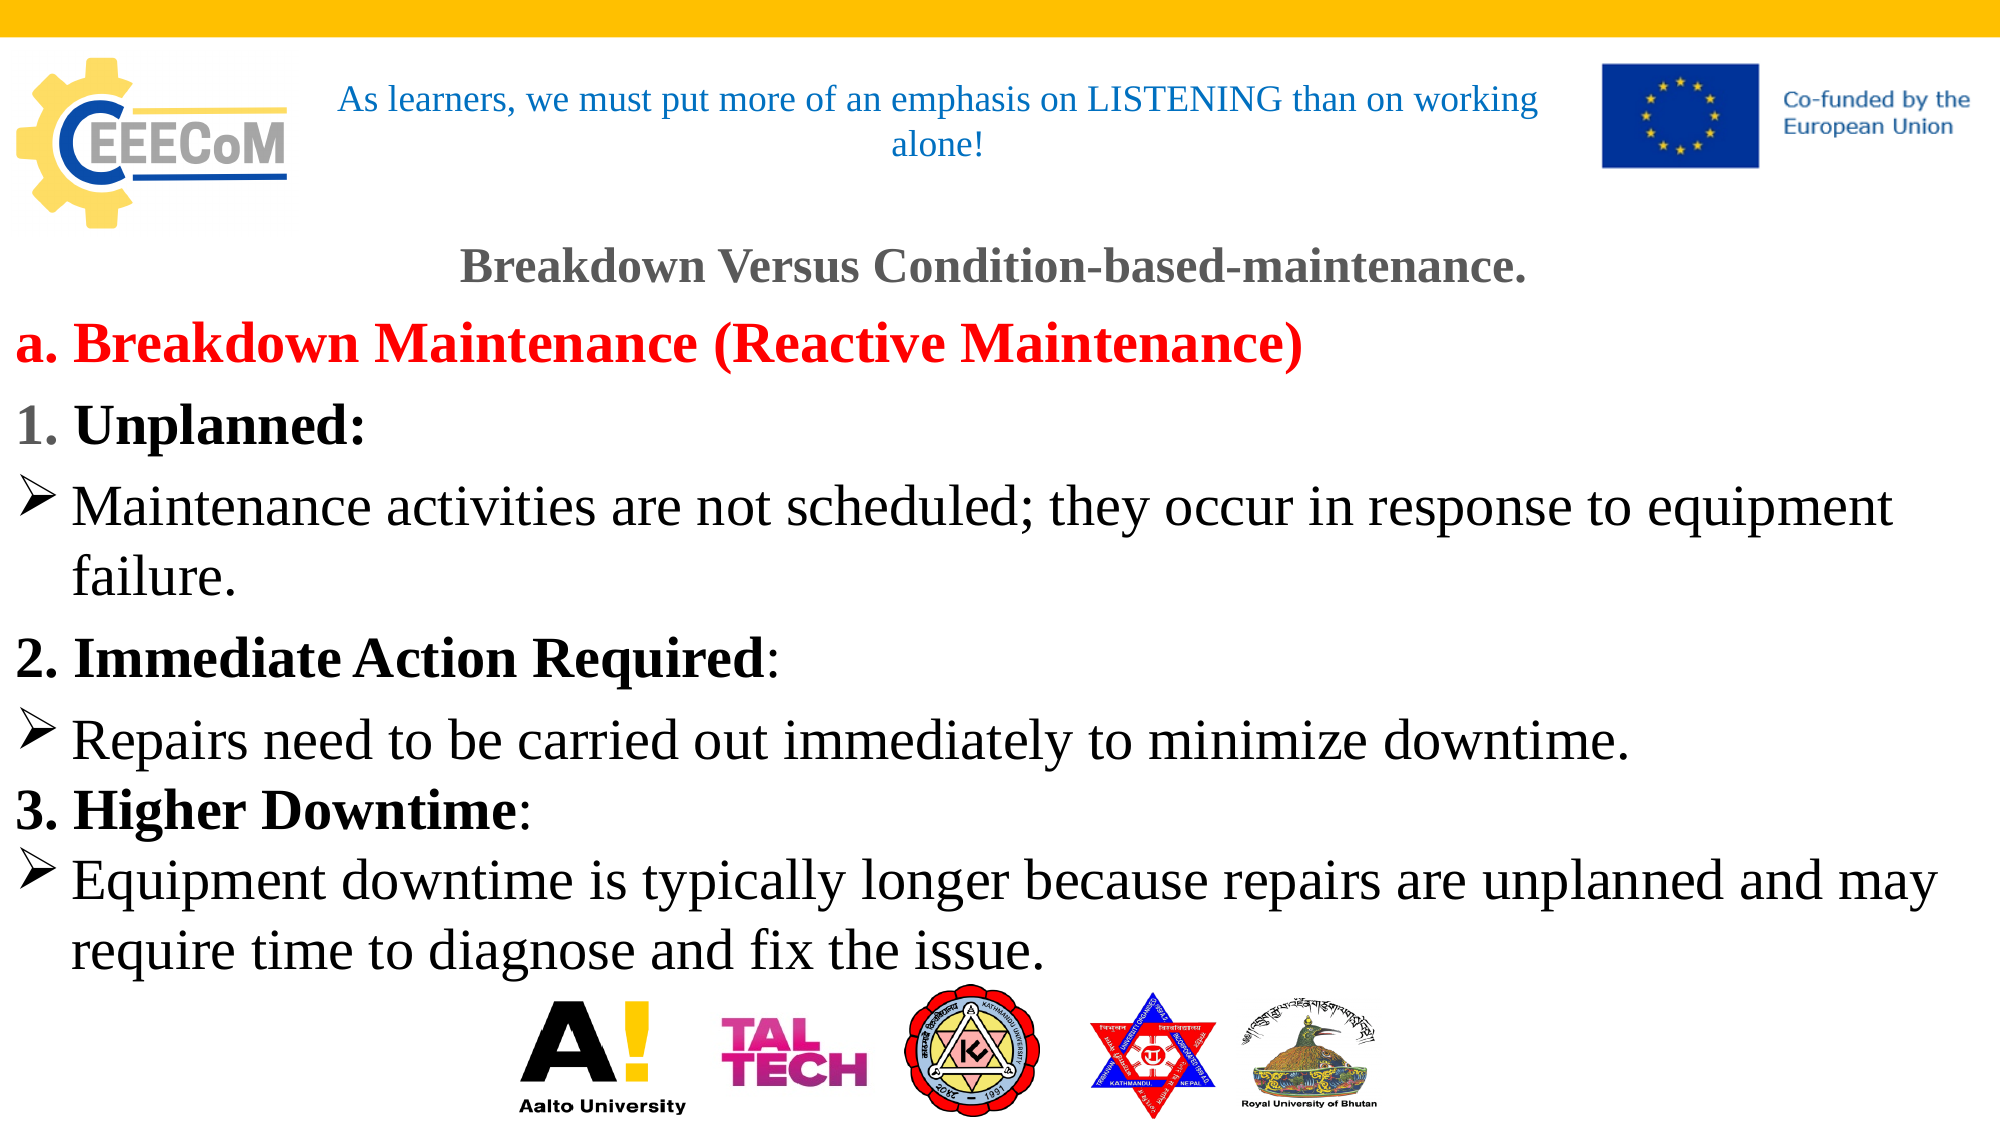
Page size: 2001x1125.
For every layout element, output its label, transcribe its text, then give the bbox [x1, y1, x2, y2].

picture [11, 50, 299, 224]
picture [1595, 46, 2000, 181]
title As learners, we must put more of an emphasis on LISTENING than on working alone! [312, 37, 1565, 201]
list Breakdown Versus Condition-based-maintenance. a. Breakdown Maintenance (Reactive Maintenance) 1. Unplanned: Maintenance activities are not scheduled; they occur in response to equipment failure. 2. Immediate Action Required: Repairs need to be carried out immediately to minimize downtime. 3. Higher Downtime: Equipment downtime is typically longer because repairs are unplanned and may require time to diagnose and fix the issue. [0, 224, 2000, 975]
picture [512, 984, 1382, 1125]
